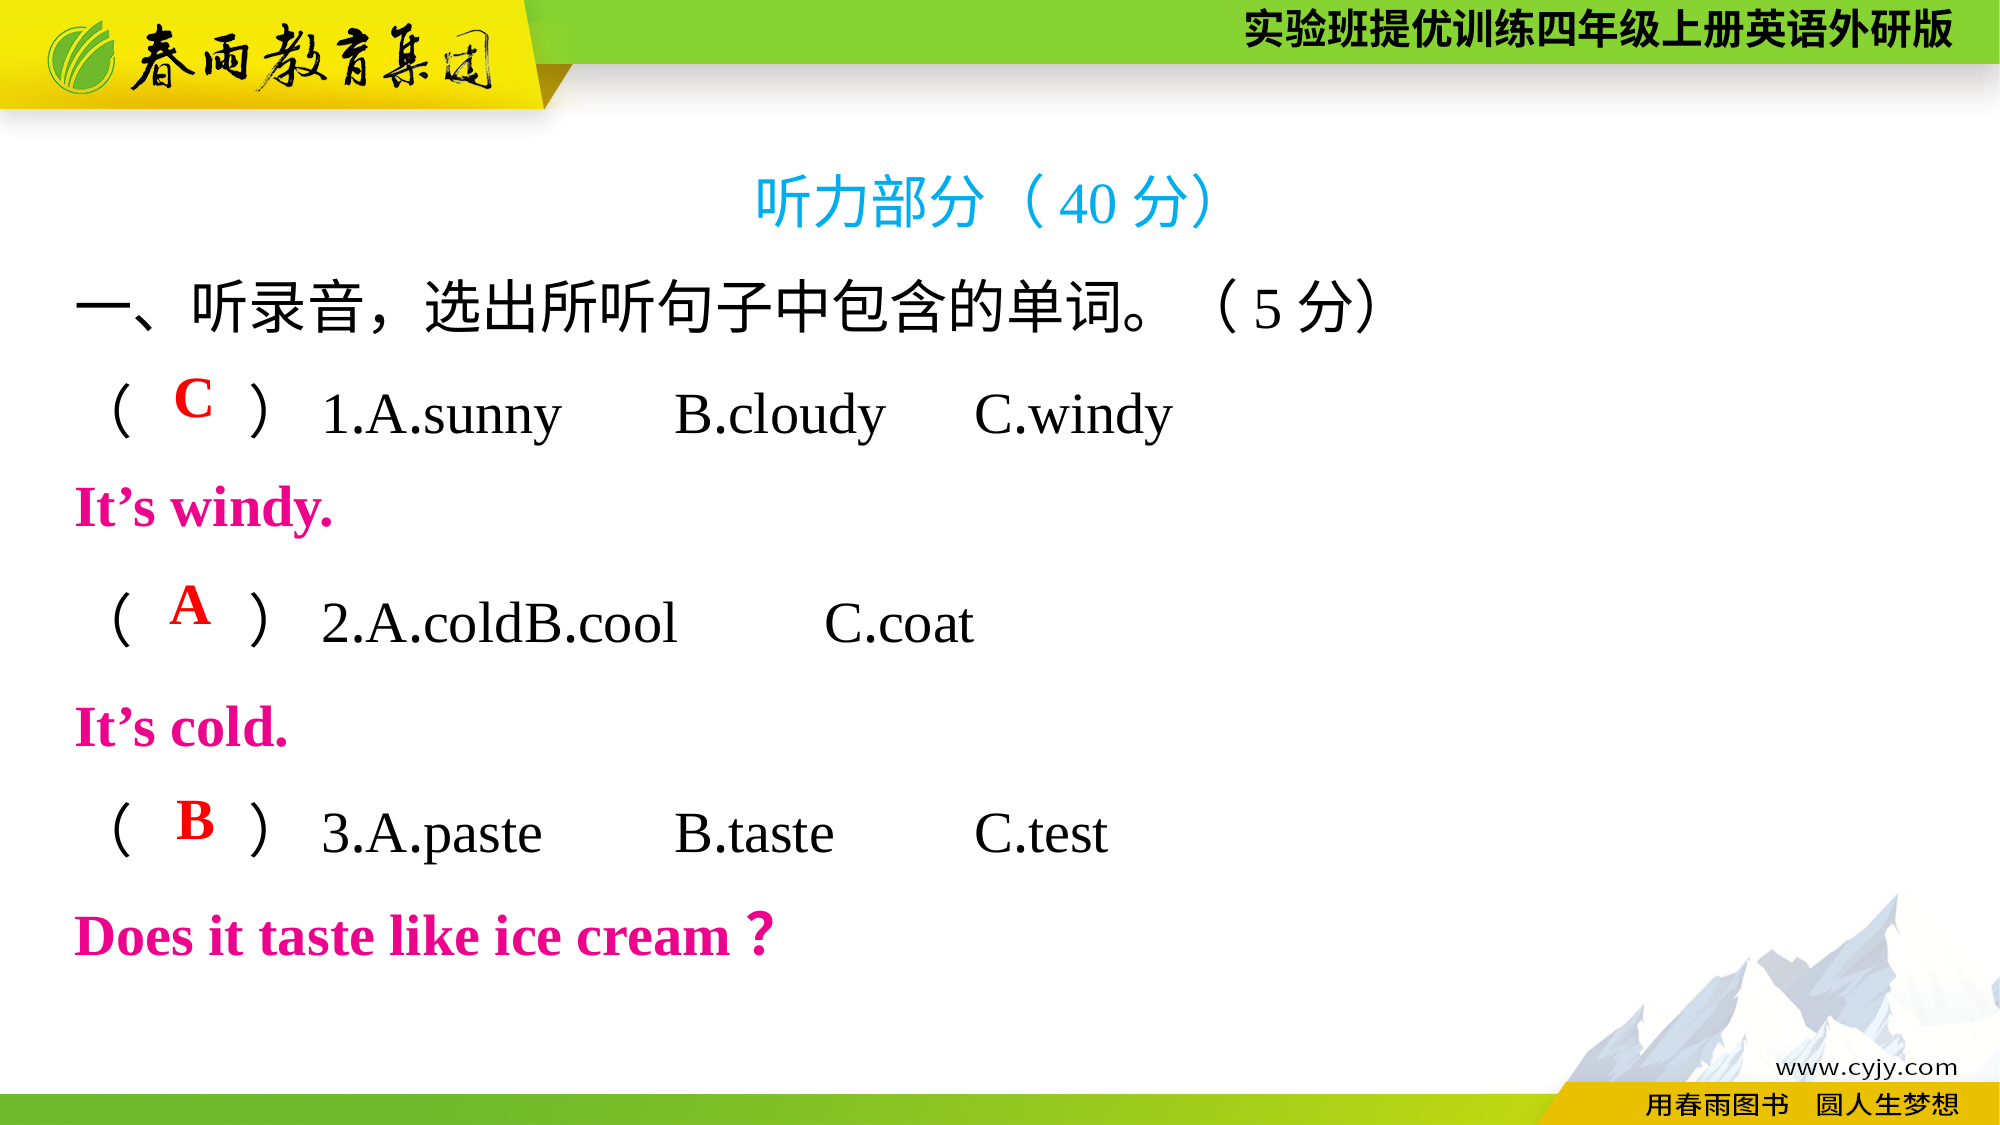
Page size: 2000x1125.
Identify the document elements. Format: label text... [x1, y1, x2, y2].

text_box A [154, 558, 227, 644]
list 听力部分（40分） 一、听录音，选出所听句子中包含的单词。（5分） （ ）1.A.sunny B.cloudy C.windy （ ）2.A.cold B.cool C.coat （ ）3.A.paste B.taste C.test [59, 546, 1944, 645]
picture [0, 0, 2000, 1125]
list 听力部分（40分） 一、听录音，选出所听句子中包含的单词。（5分） （ ）1.A.sunny B.cloudy C.windy （ ）2.A.cold B.cool C.coat （ ）3.A.paste B.taste C.test [59, 766, 1944, 854]
list 听力部分（40分） 一、听录音，选出所听句子中包含的单词。（5分） （ ）1.A.sunny B.cloudy C.windy （ ）2.A.cold B.cool C.coat （ ）3.A.paste B.taste C.test [59, 975, 1944, 986]
text_box C [158, 351, 245, 437]
text_box It’s cold. [59, 645, 1944, 766]
text_box Does it taste like ice cream？ [59, 854, 1944, 975]
text_box B [161, 773, 231, 859]
text_box It’s windy. [59, 425, 1944, 546]
list 听力部分（40分） 一、听录音，选出所听句子中包含的单词。（5分） （ ）1.A.sunny B.cloudy C.windy （ ）2.A.cold B.cool C.coat （ ）3.A.paste B.taste C.test [59, 122, 1944, 425]
